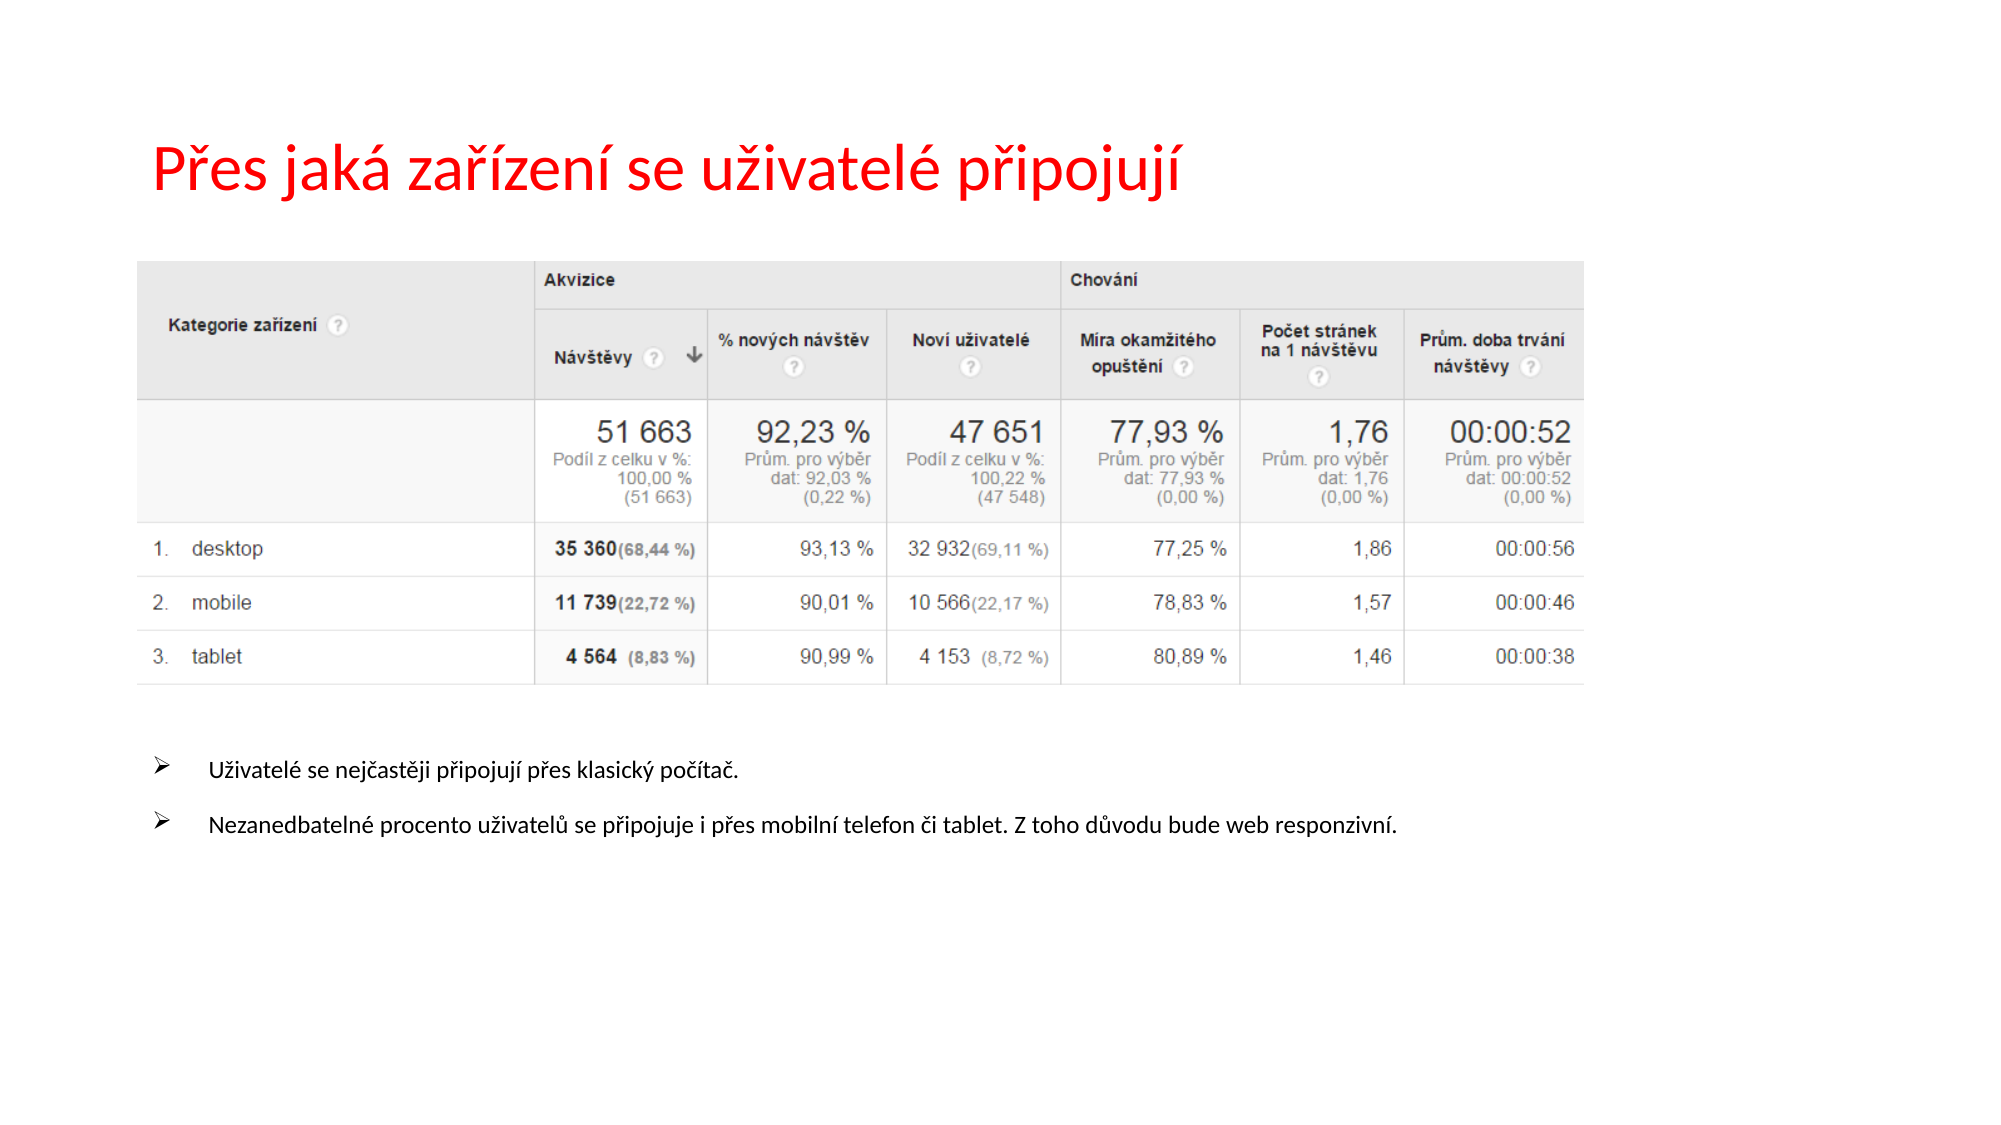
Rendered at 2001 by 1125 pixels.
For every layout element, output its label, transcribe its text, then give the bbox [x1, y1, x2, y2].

text_box Uživatelé se nejčastěji připojují přes klasický počítač. Nezanedbatelné procento uživatelů se připojuje i přes mobilní telefon či tablet. Z toho důvodu bude web responzivní. [137, 746, 1944, 847]
picture [137, 261, 1584, 690]
title Přes jaká zařízení se uživatelé připojují [137, 59, 1863, 278]
